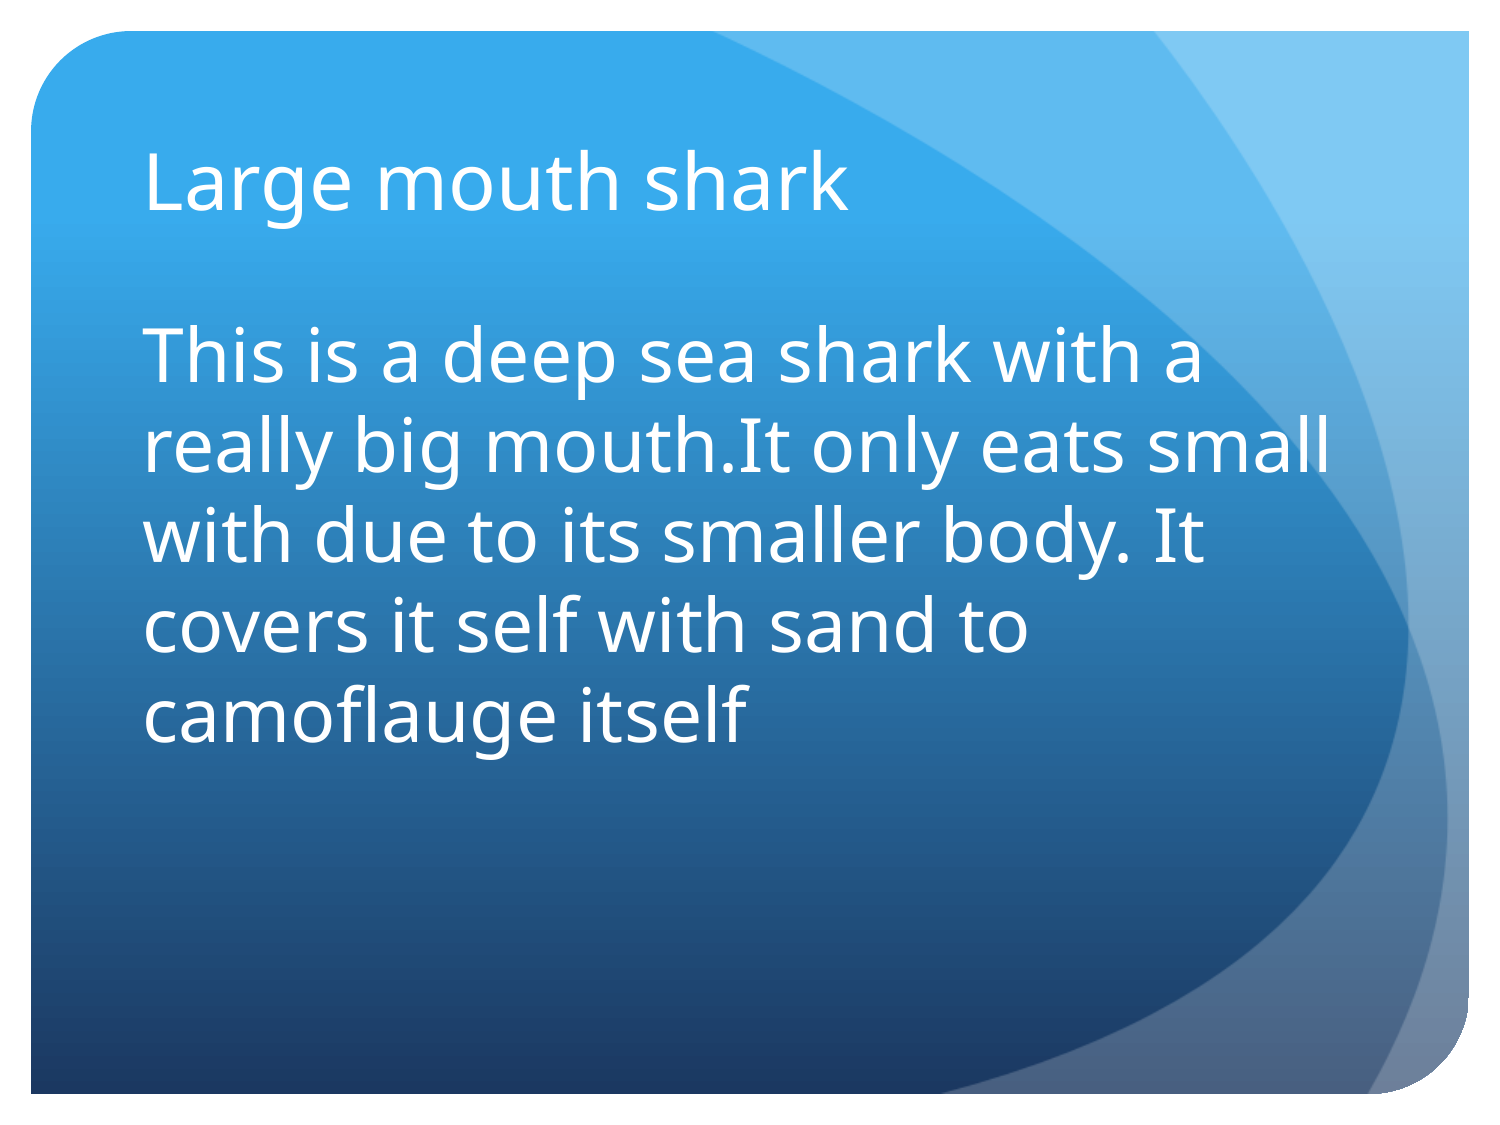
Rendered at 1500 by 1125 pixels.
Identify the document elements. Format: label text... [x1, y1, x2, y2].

title Large mouth shark [127, 62, 1372, 234]
picture [24, 30, 1473, 1094]
list This is a deep sea shark with a really big mouth.It only eats small with due to its smaller body. It covers it self with sand to camoflauge itself [127, 299, 1372, 991]
